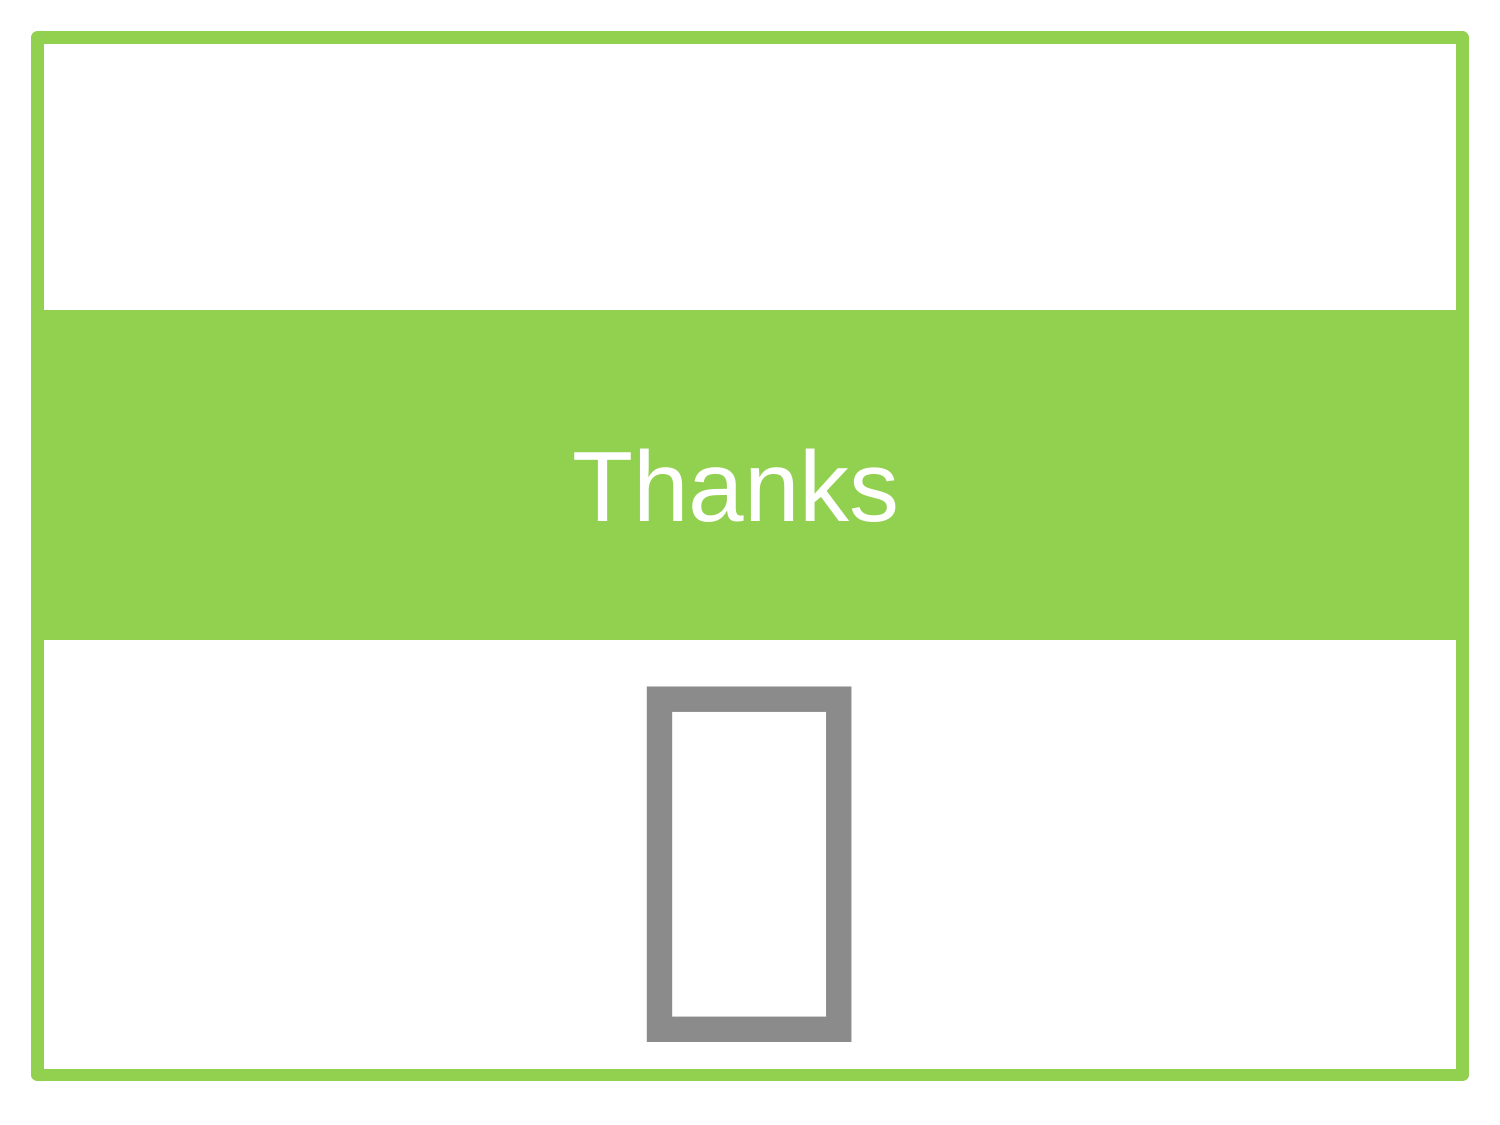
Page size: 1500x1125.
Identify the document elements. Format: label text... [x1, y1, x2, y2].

title Thanks [50, 349, 1450, 613]
subtitle  [225, 537, 1275, 825]
